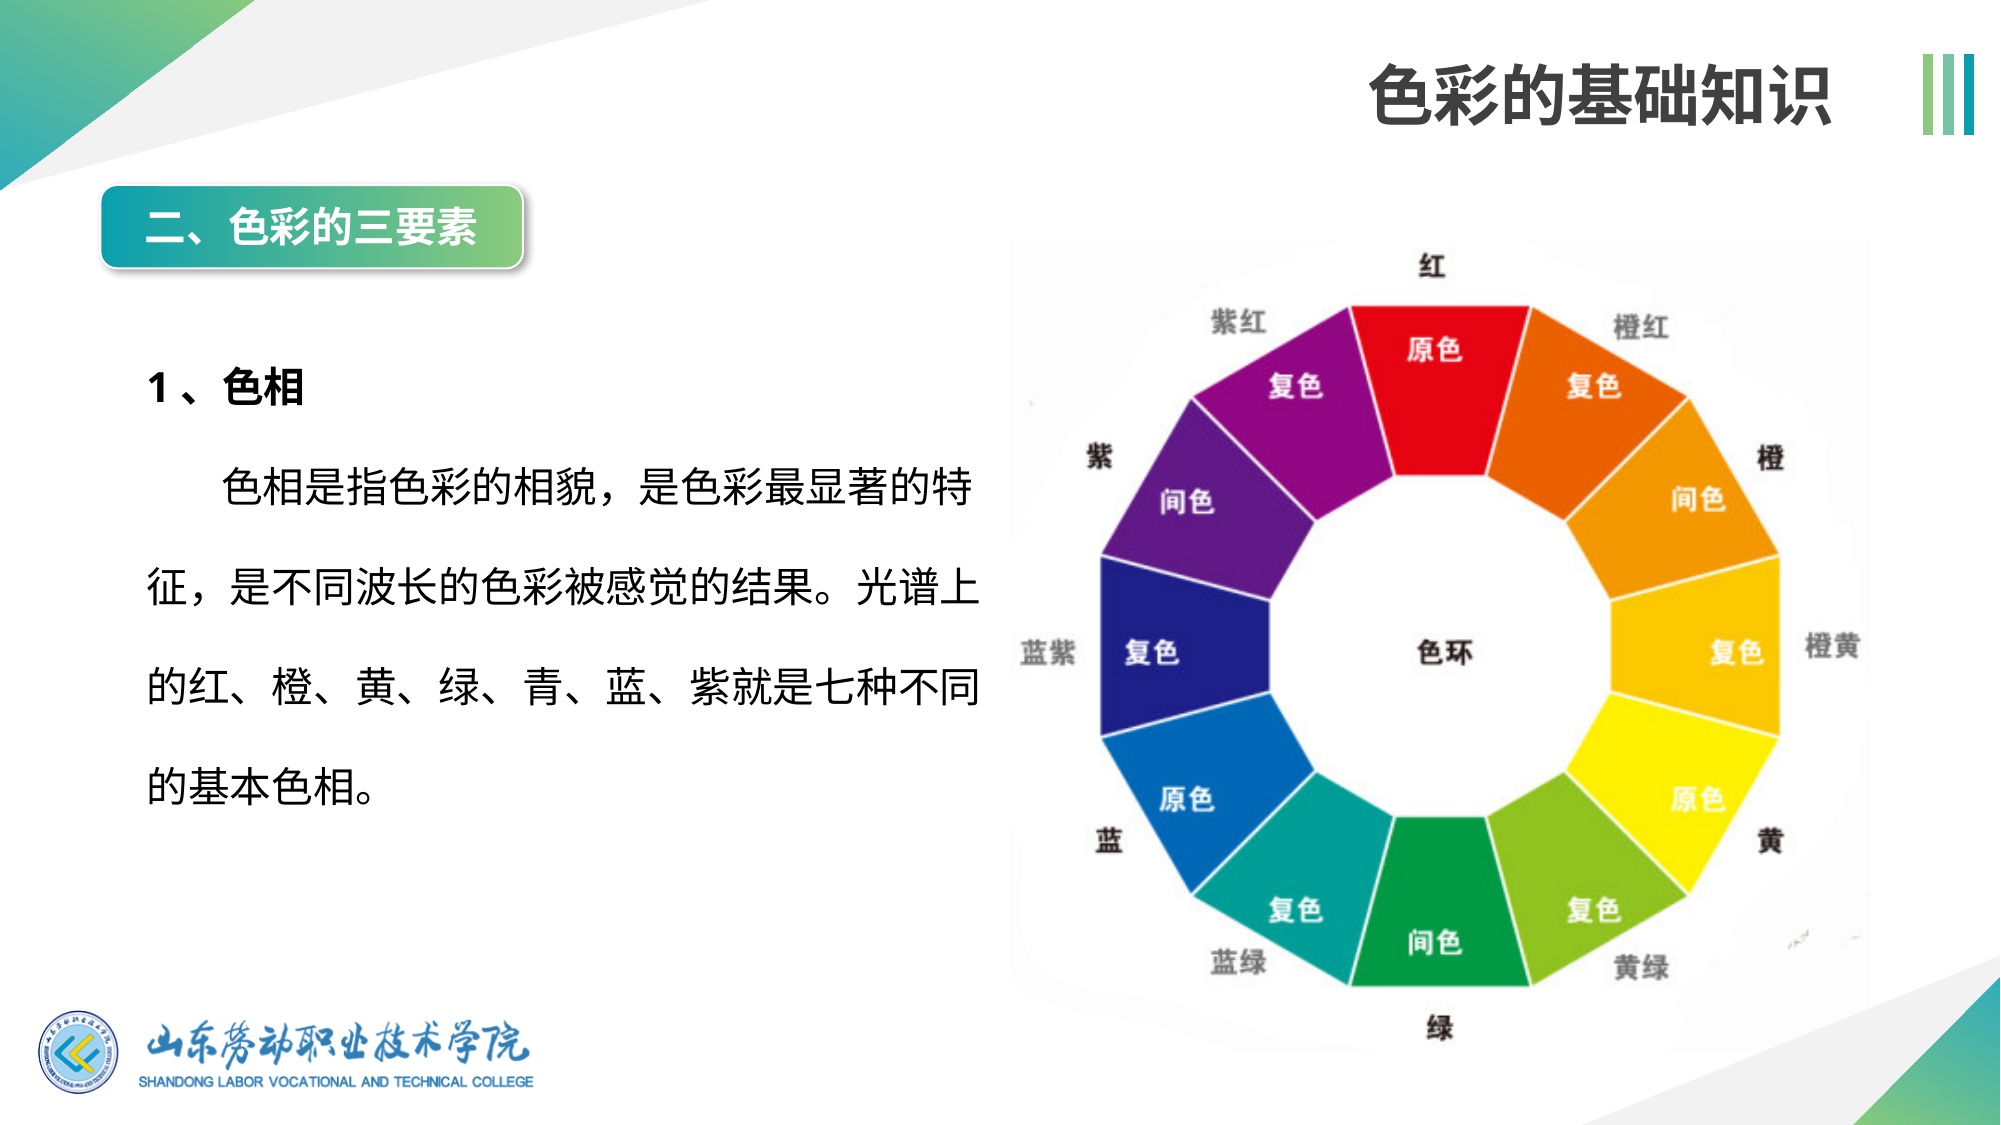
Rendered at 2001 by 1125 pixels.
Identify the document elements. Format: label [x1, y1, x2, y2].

text_box [100, 184, 523, 269]
picture [38, 1010, 550, 1094]
text_box [1928, 54, 1969, 136]
text_box [0, 0, 2000, 1125]
